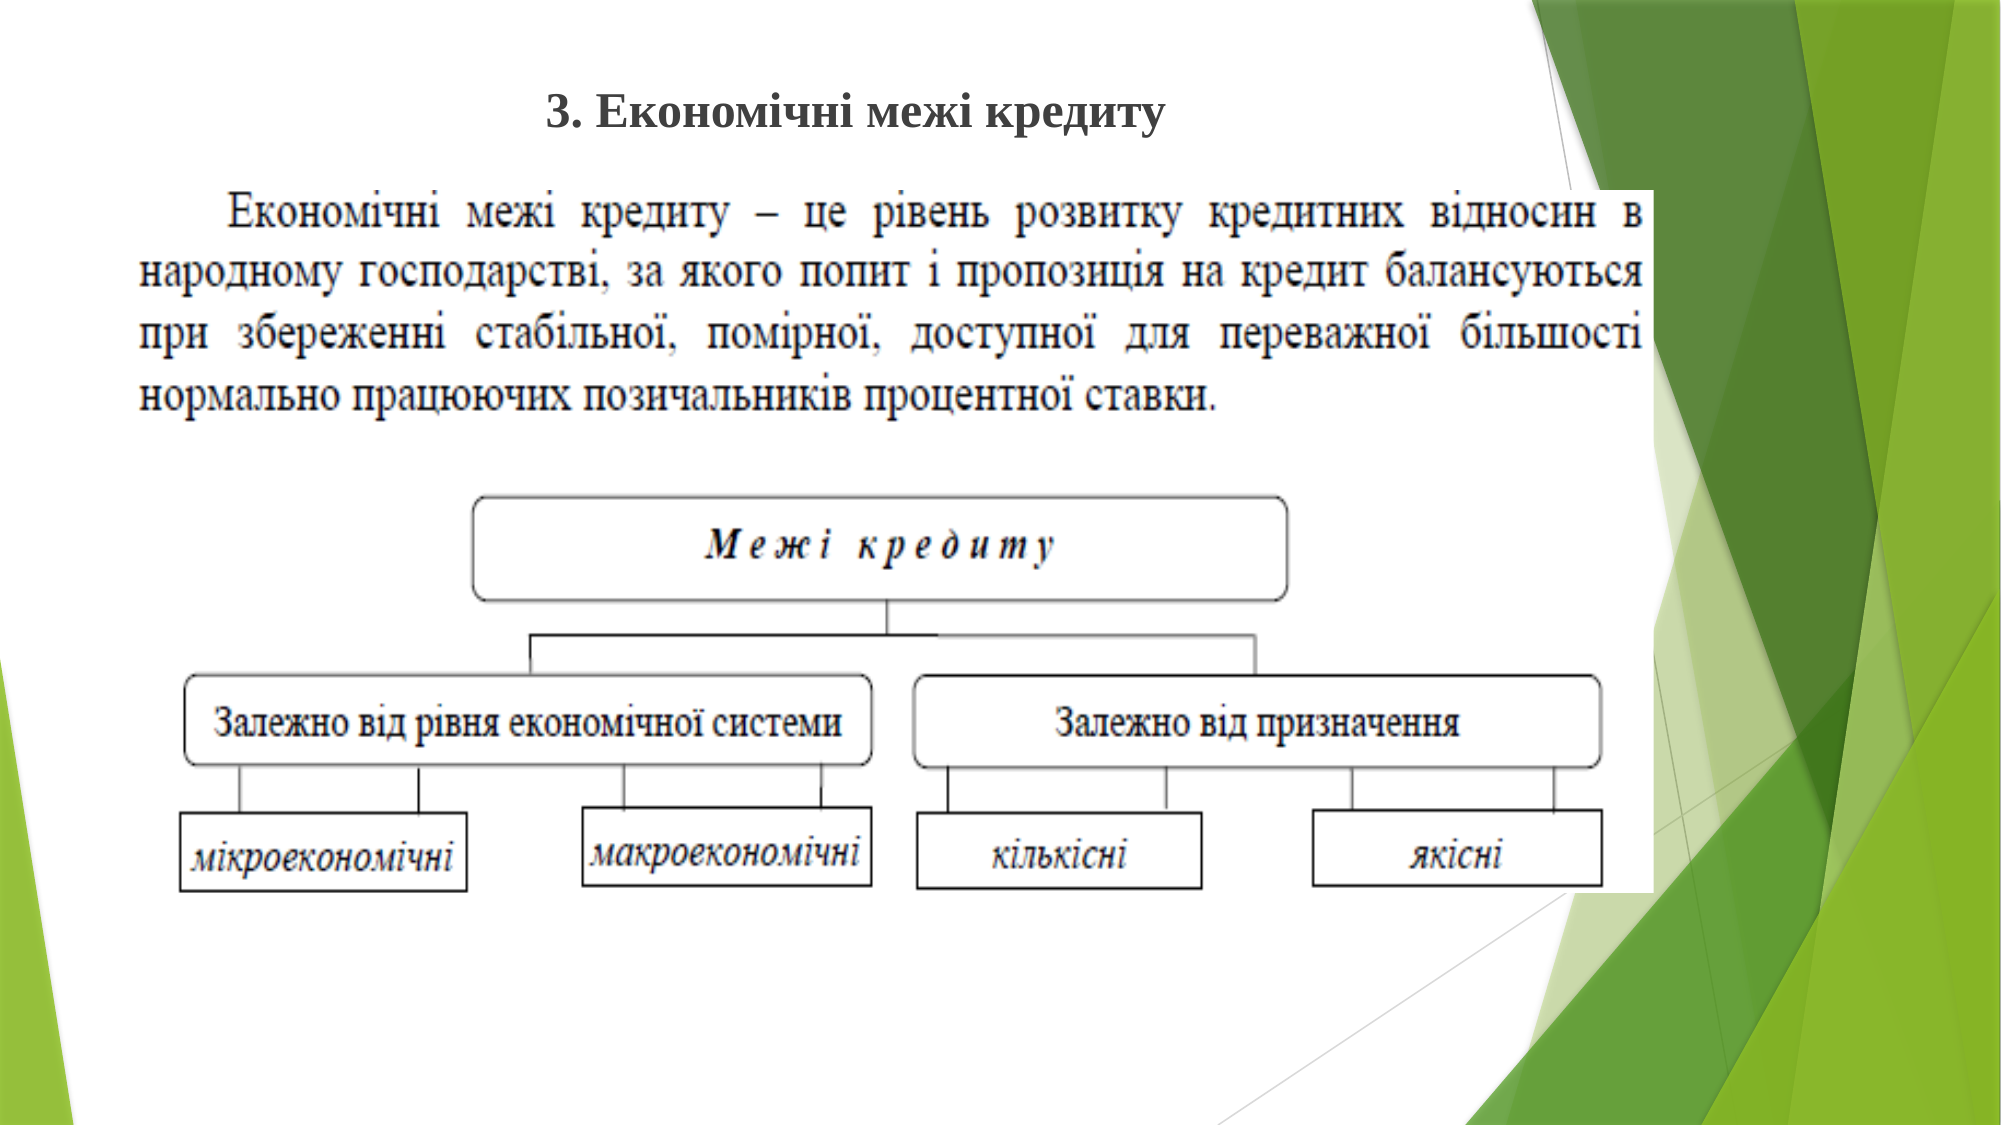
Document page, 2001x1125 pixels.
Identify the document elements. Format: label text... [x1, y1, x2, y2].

list 3. Економічні межі кредиту [111, 69, 1601, 1053]
picture [136, 189, 1655, 894]
